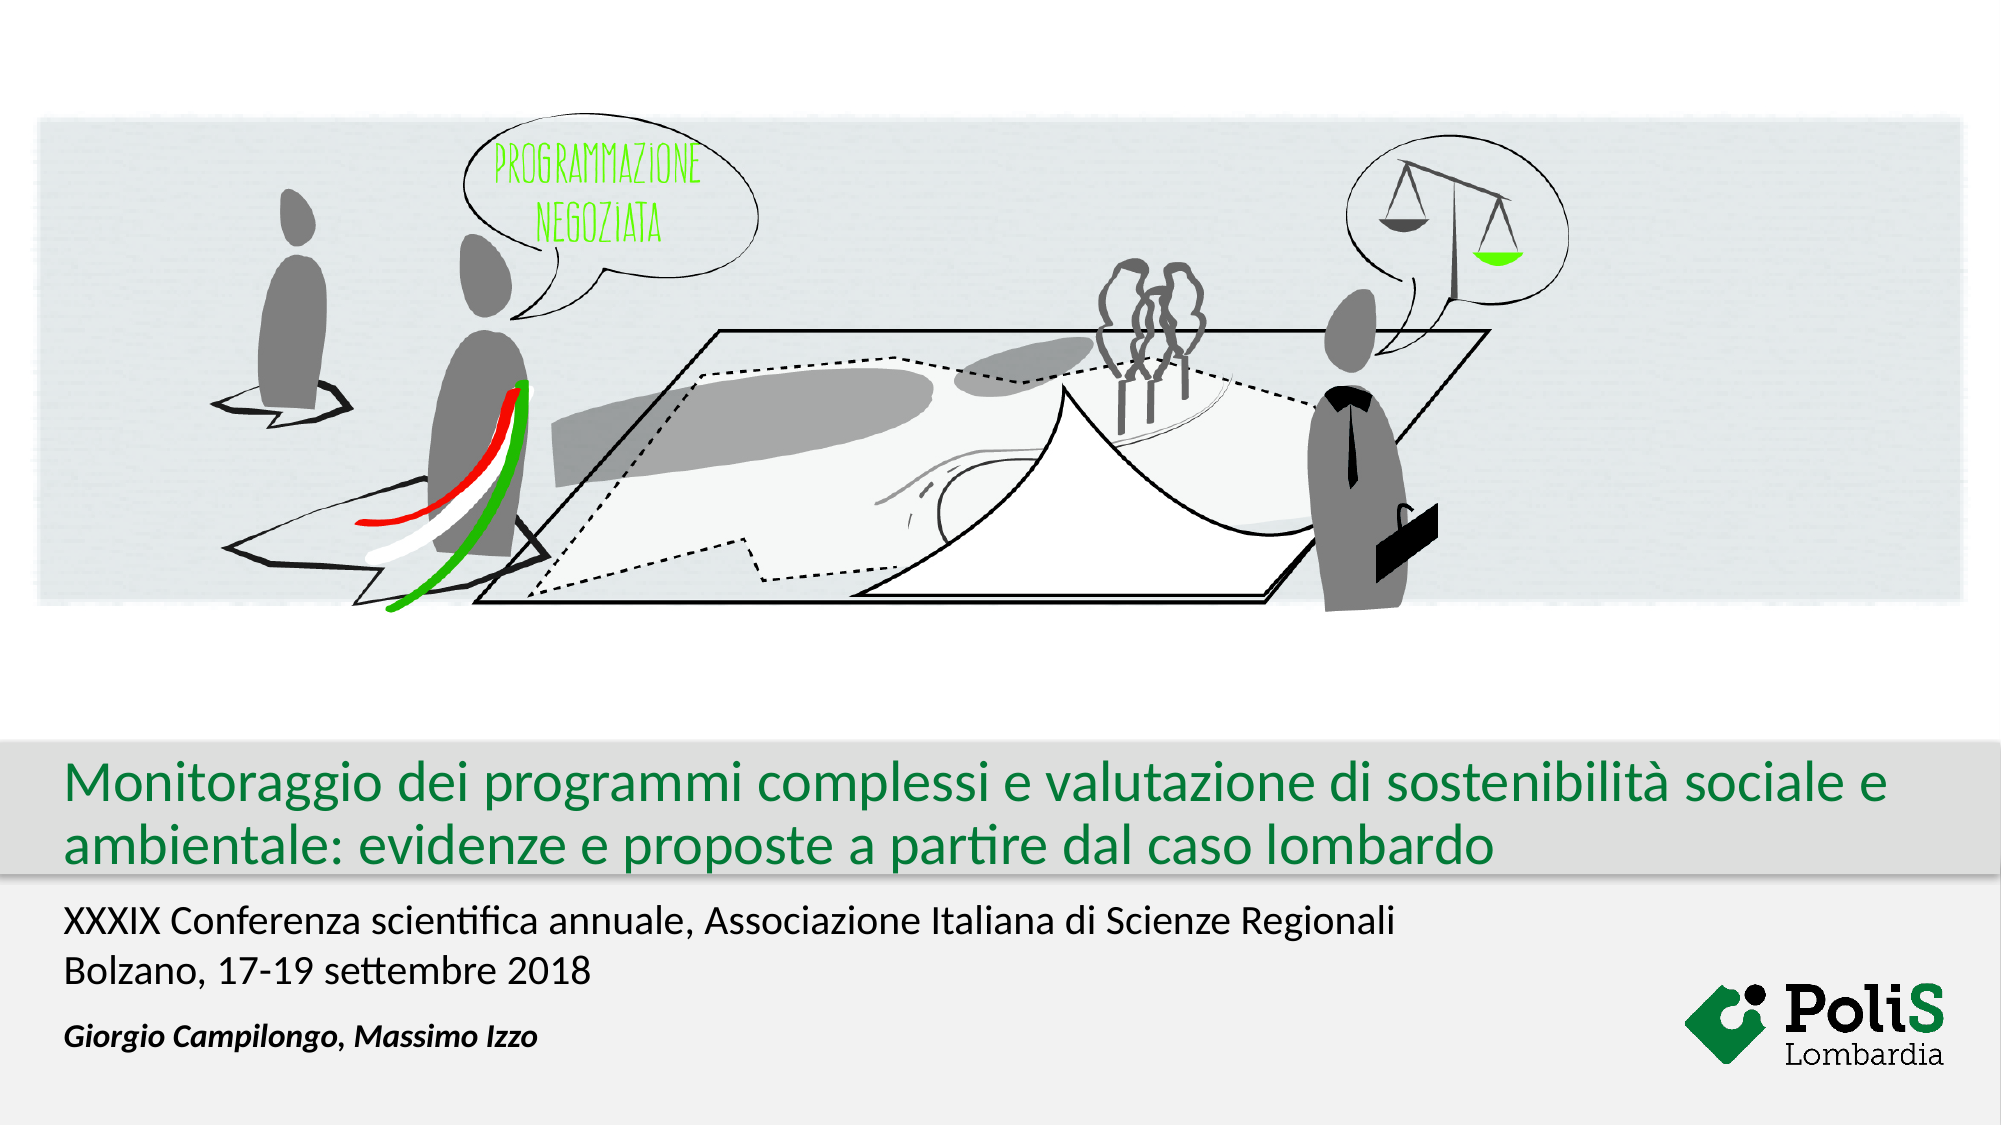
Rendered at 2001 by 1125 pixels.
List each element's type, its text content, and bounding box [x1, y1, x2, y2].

list XXXIX Conferenza scientifica annuale, Associazione Italiana di Scienze Regionali Bolzano, 17-19 settembre 2018 [48, 884, 1437, 1000]
picture [1682, 977, 1949, 1068]
title Monitoraggio dei programmi complessi e valutazione di sostenibilità sociale e ambientale: evidenze e proposte a partire dal caso lombardo [48, 744, 1942, 848]
list Giorgio Campilongo, Massimo Izzo [48, 1000, 1187, 1068]
picture [0, 0, 2000, 739]
